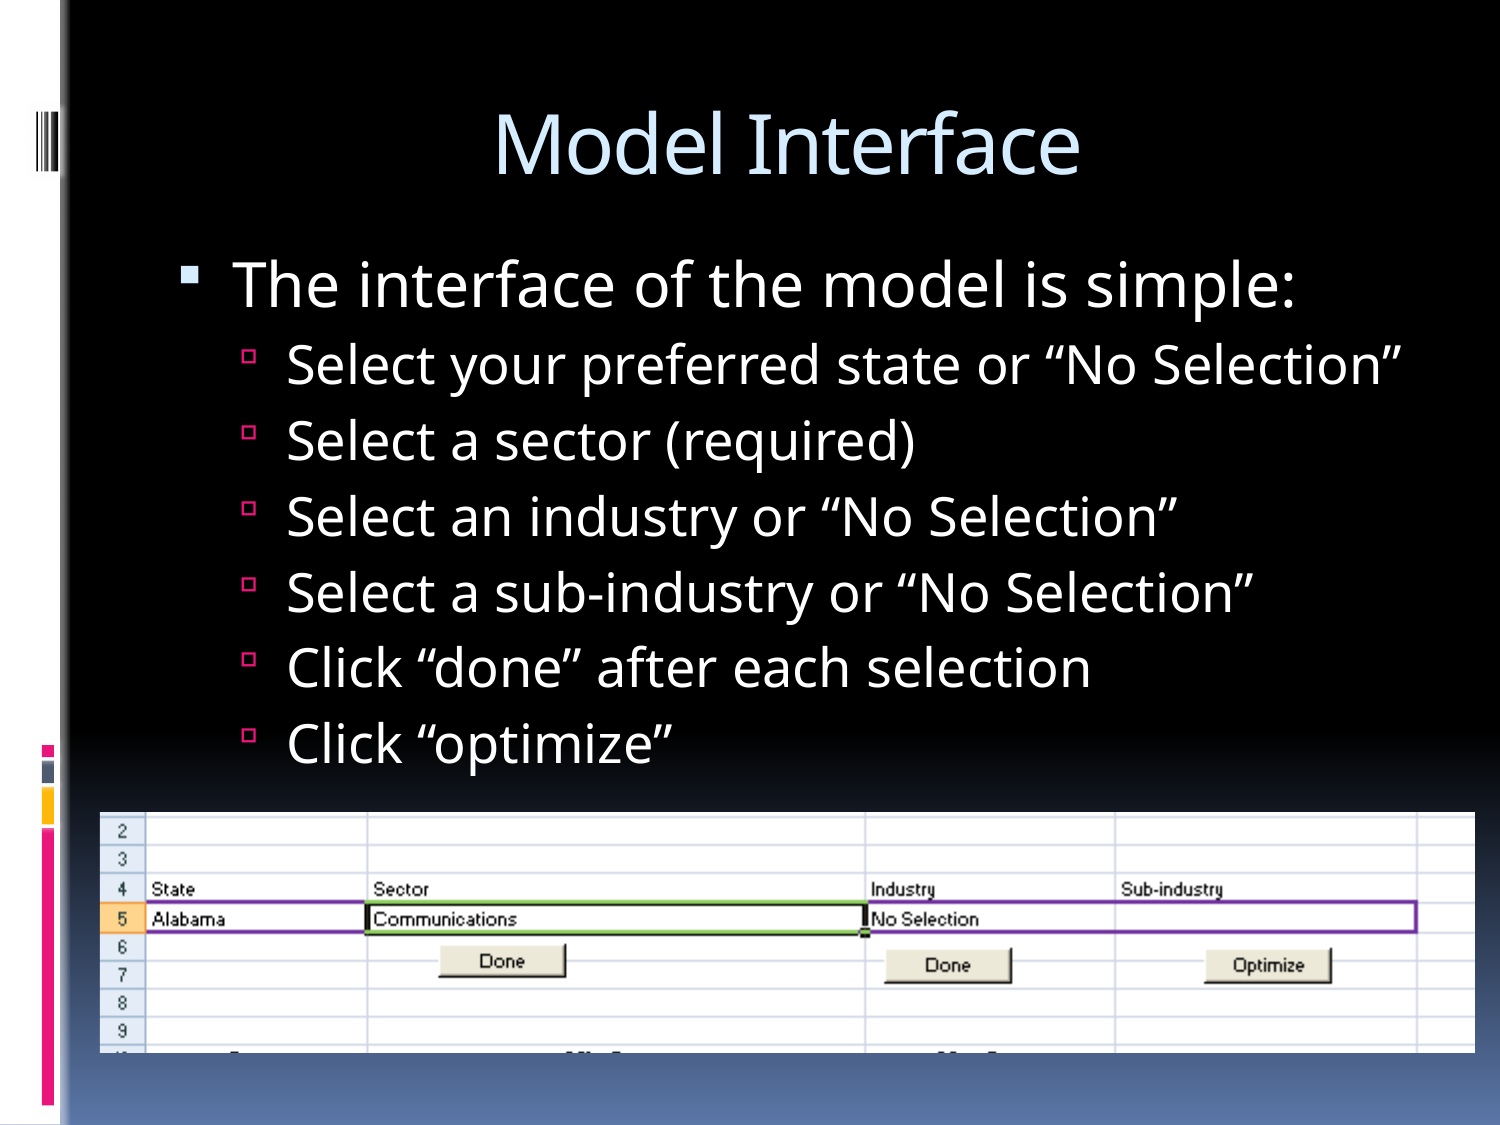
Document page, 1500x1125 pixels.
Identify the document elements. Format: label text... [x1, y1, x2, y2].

title Model Interface [150, 83, 1425, 234]
picture [99, 812, 1476, 1053]
list The interface of the model is simple: Select your preferred state or “No Selection” Select a sector (required) Select an industry or “No Selection” Select a sub-industry or “No Selection” Click “done” after each selection Click “optimize” [150, 237, 1425, 802]
